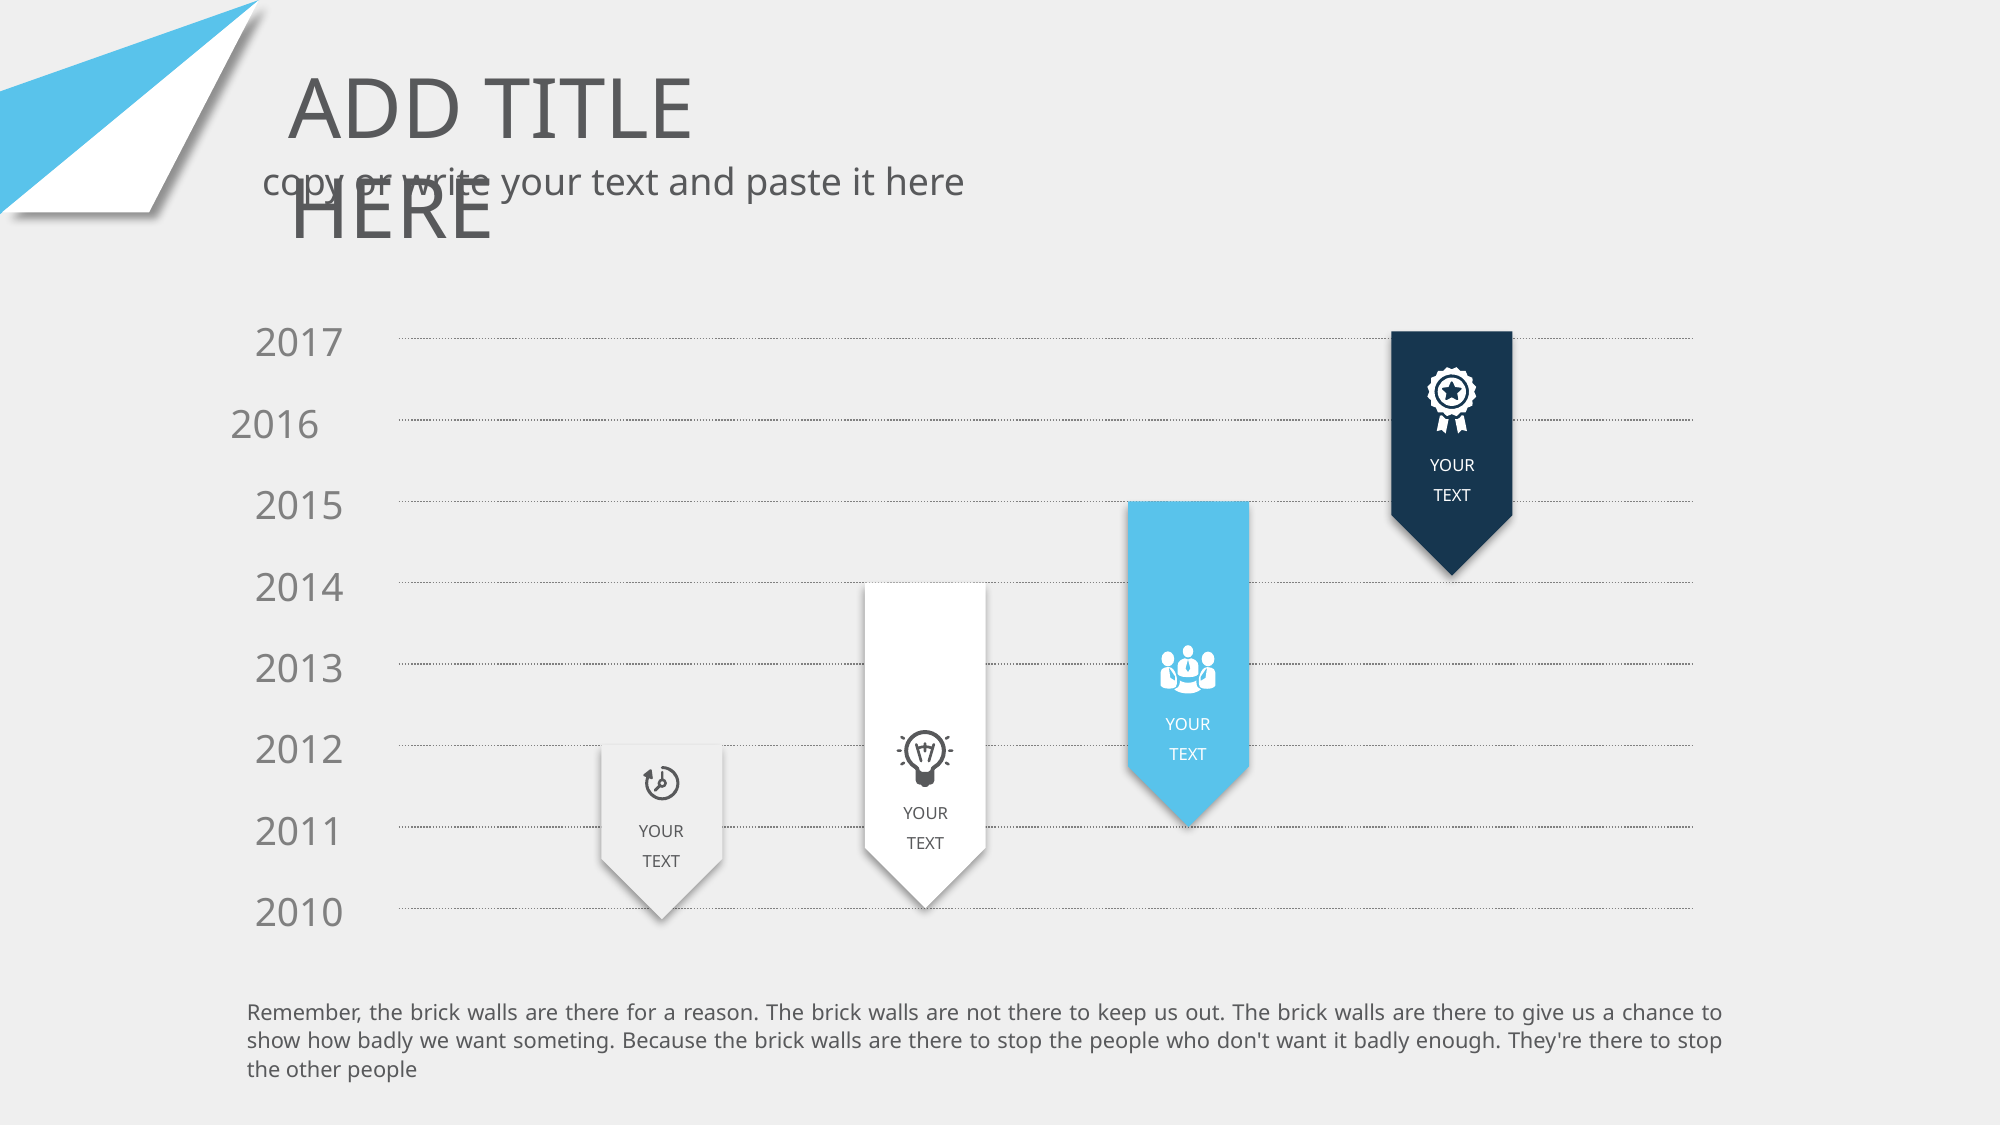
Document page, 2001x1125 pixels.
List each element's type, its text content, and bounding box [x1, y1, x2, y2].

text_box Remember, the brick walls are there for a reason. The brick walls are not there to keep us out. The brick walls are there to give us a chance to show how badly we want someting. Because the brick walls are there to stop the people who don't want it badly enough. They're there to stop the other people [232, 988, 1741, 1125]
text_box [273, 48, 955, 212]
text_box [0, 0, 260, 215]
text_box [214, 307, 1694, 942]
